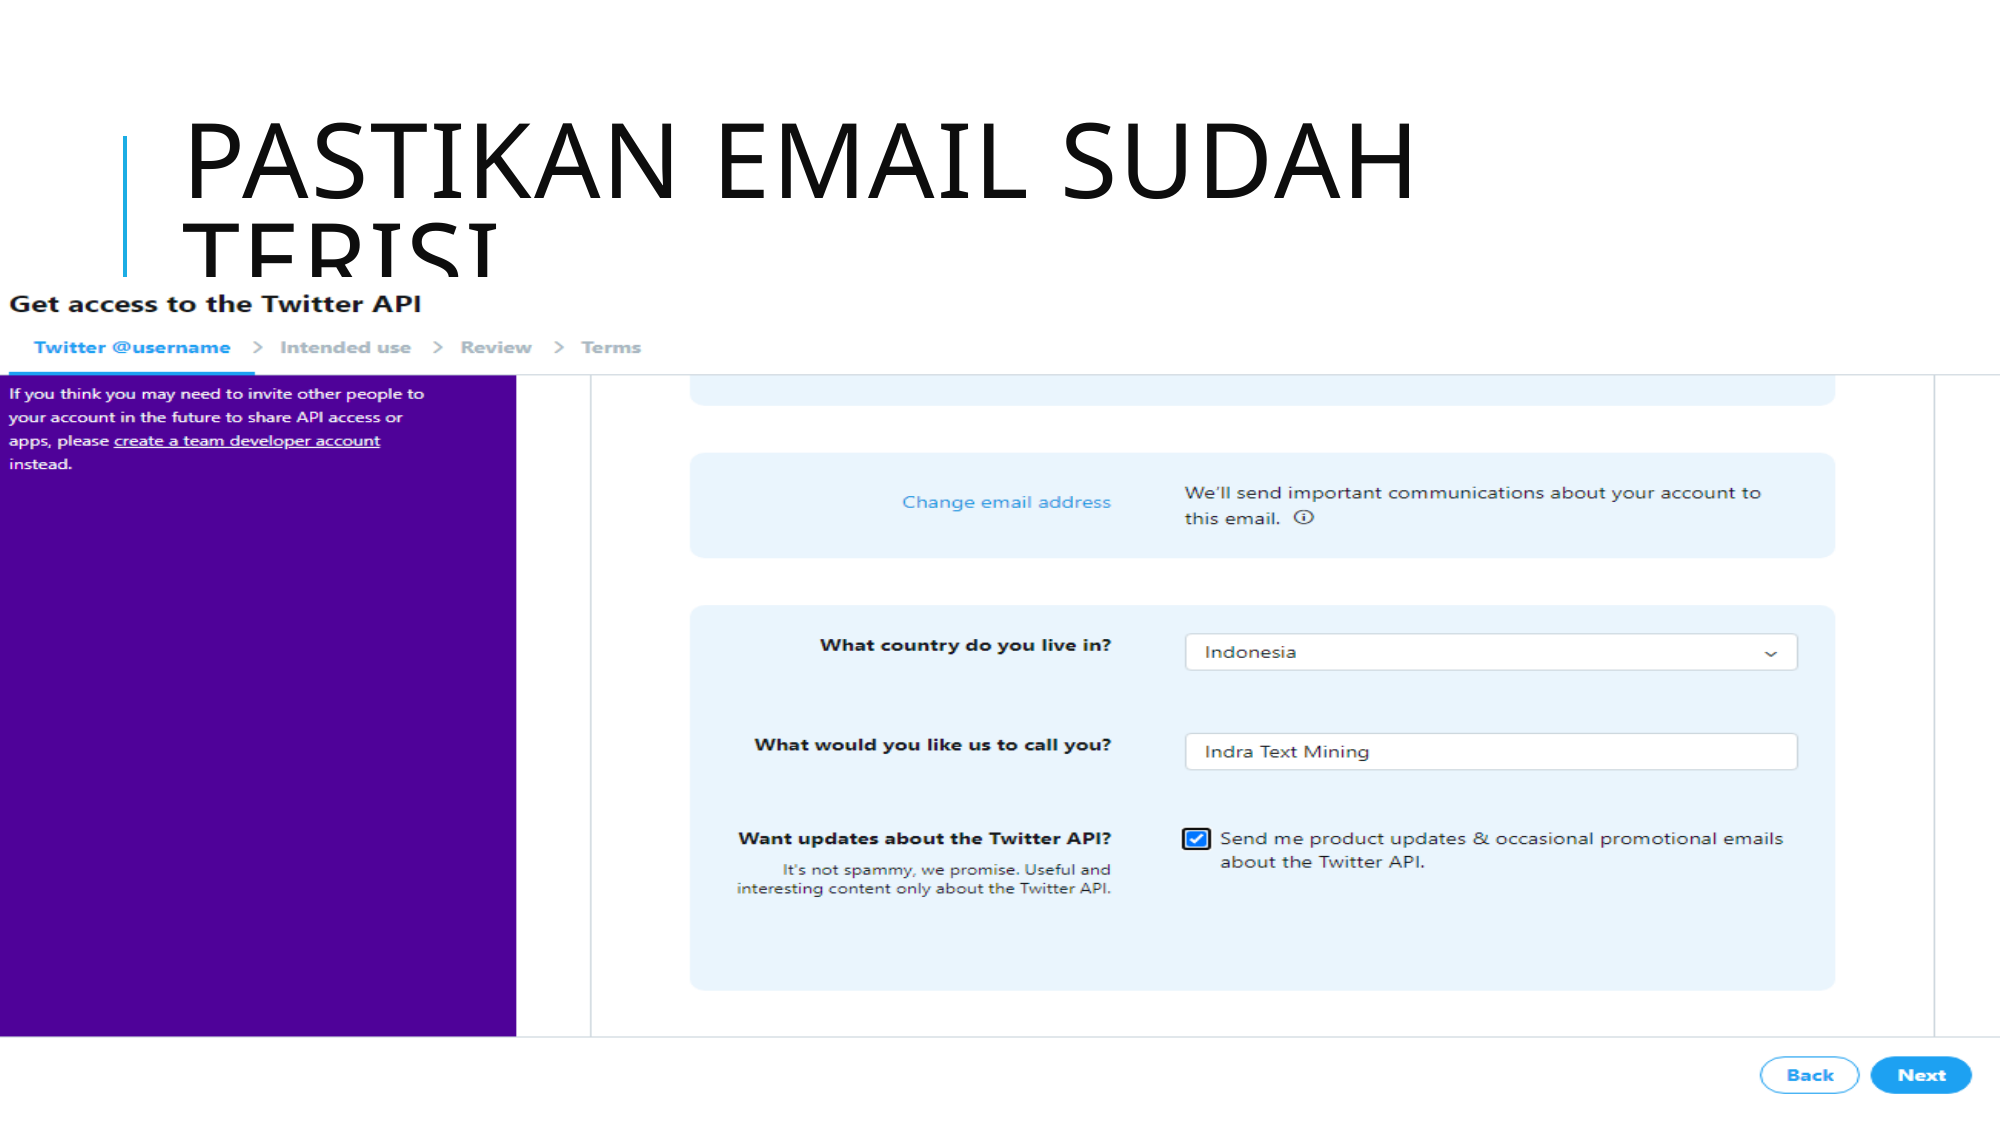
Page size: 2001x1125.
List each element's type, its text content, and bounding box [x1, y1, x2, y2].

title Pastikan email sudah terisi [168, 96, 1763, 272]
picture [0, 277, 2000, 1108]
